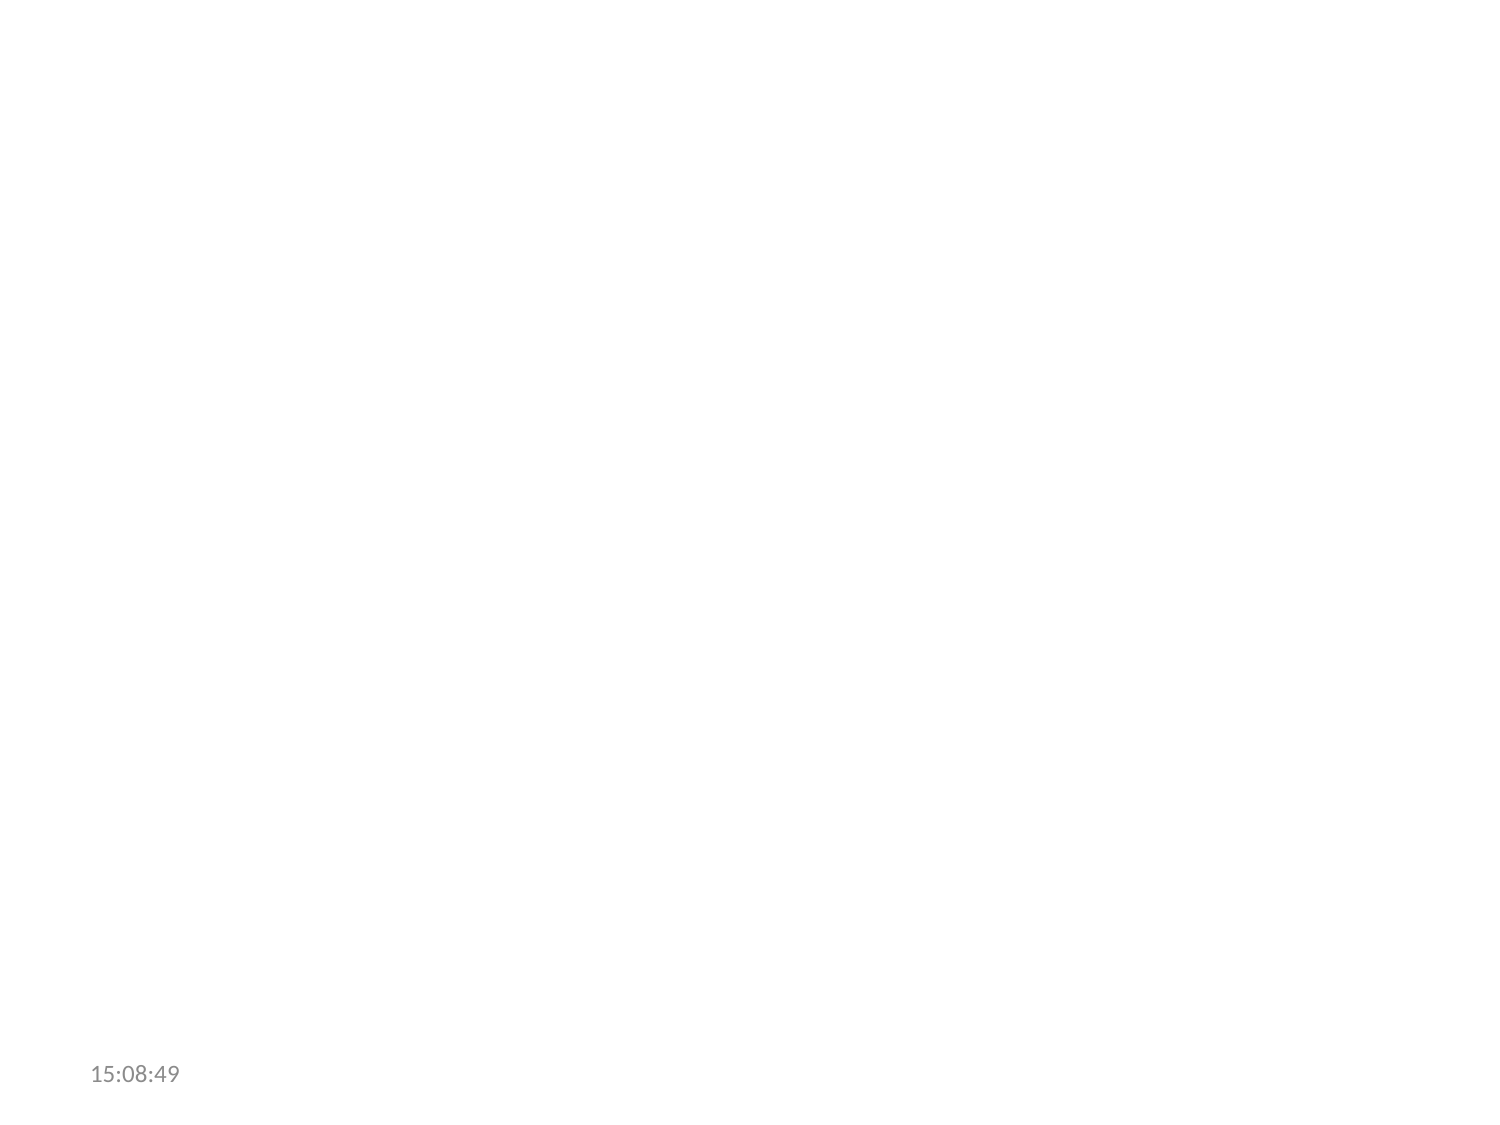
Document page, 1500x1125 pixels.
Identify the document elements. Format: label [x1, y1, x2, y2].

slide_number [75, 1042, 425, 1103]
